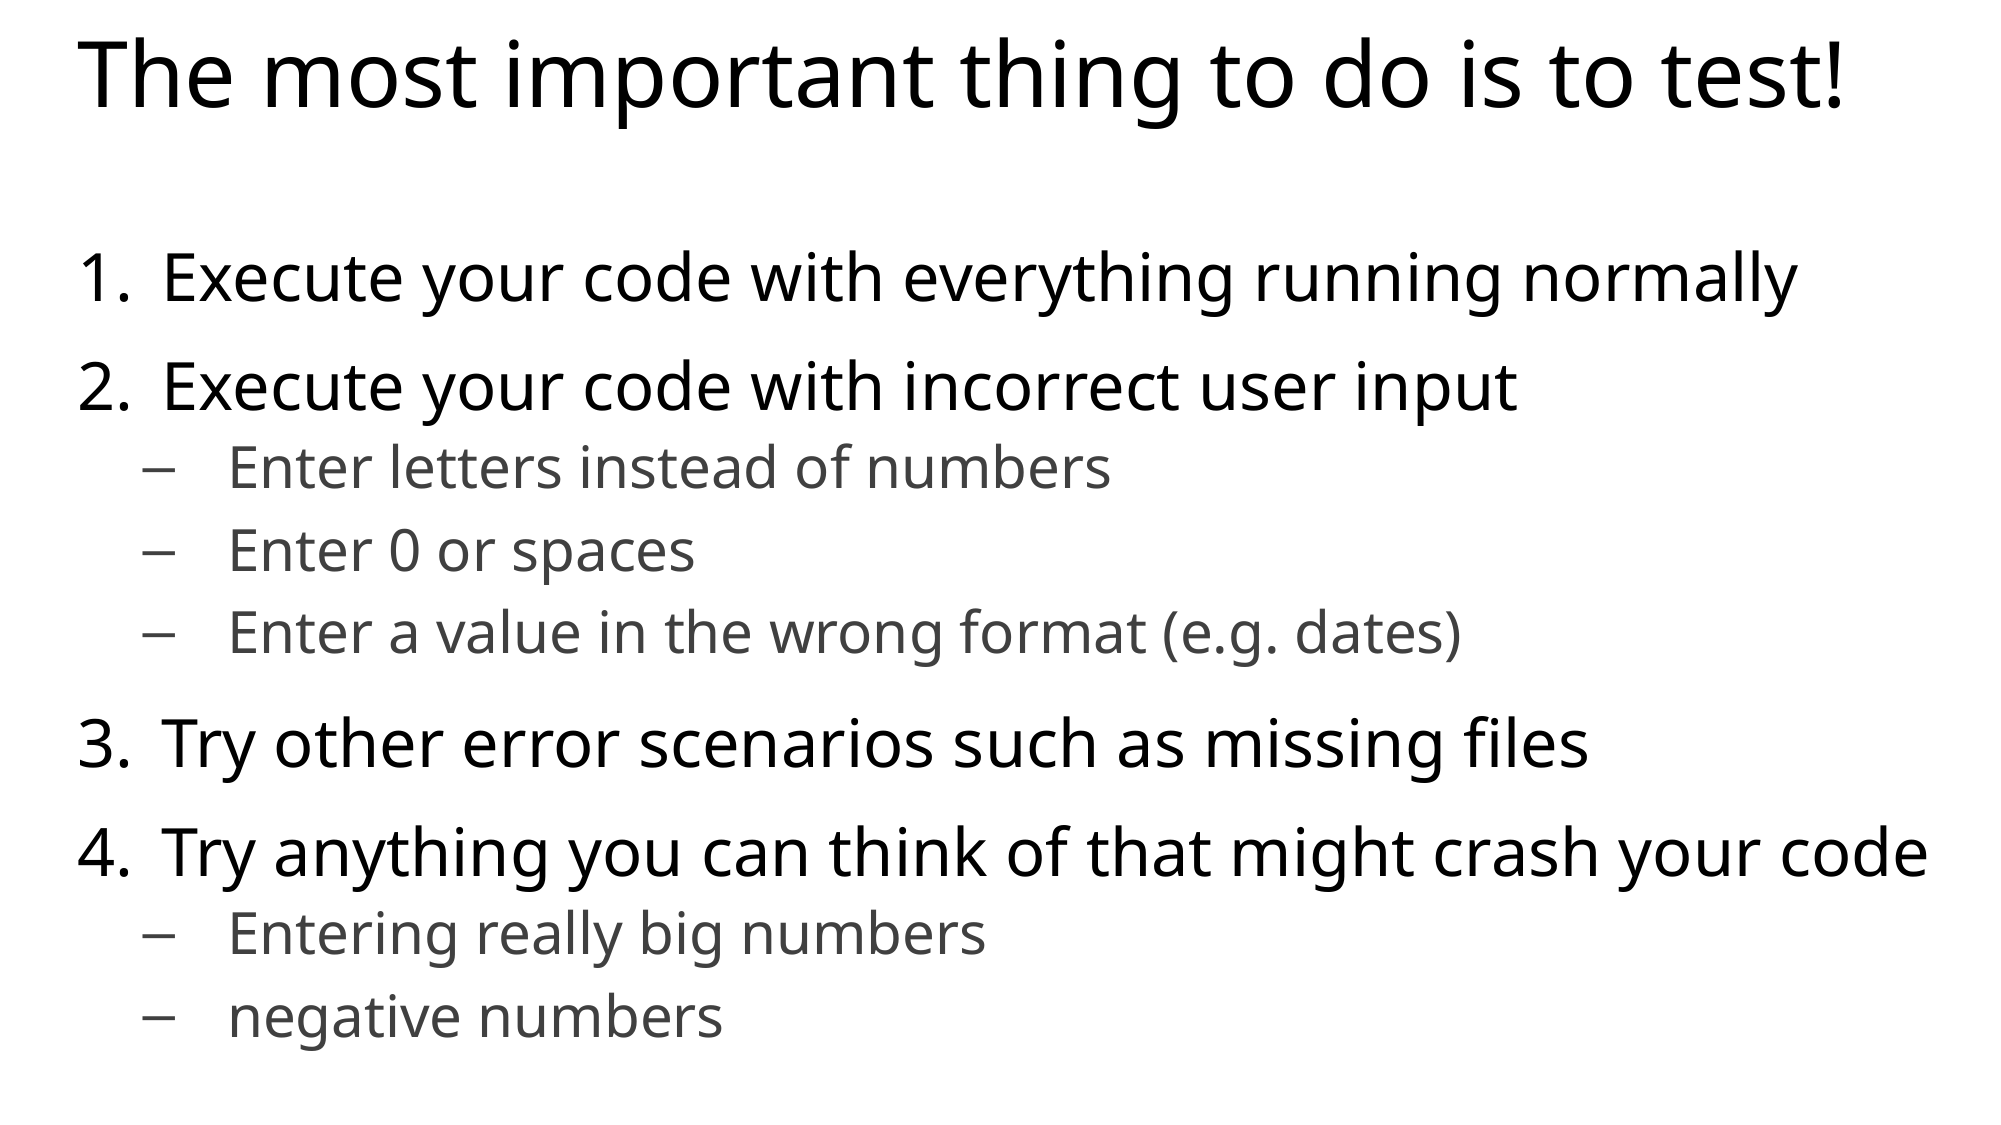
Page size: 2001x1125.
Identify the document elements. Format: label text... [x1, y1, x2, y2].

title The most important thing to do is to test! [62, 29, 1953, 205]
list Execute your code with everything running normally Execute your code with incorrect user input Enter letters instead of numbers Enter 0 or spaces Enter a value in the wrong format (e.g. dates) Try other error scenarios such as missing files Try anything you can think of that might crash your code Entering really big numbers negative numbers [62, 227, 1953, 1096]
